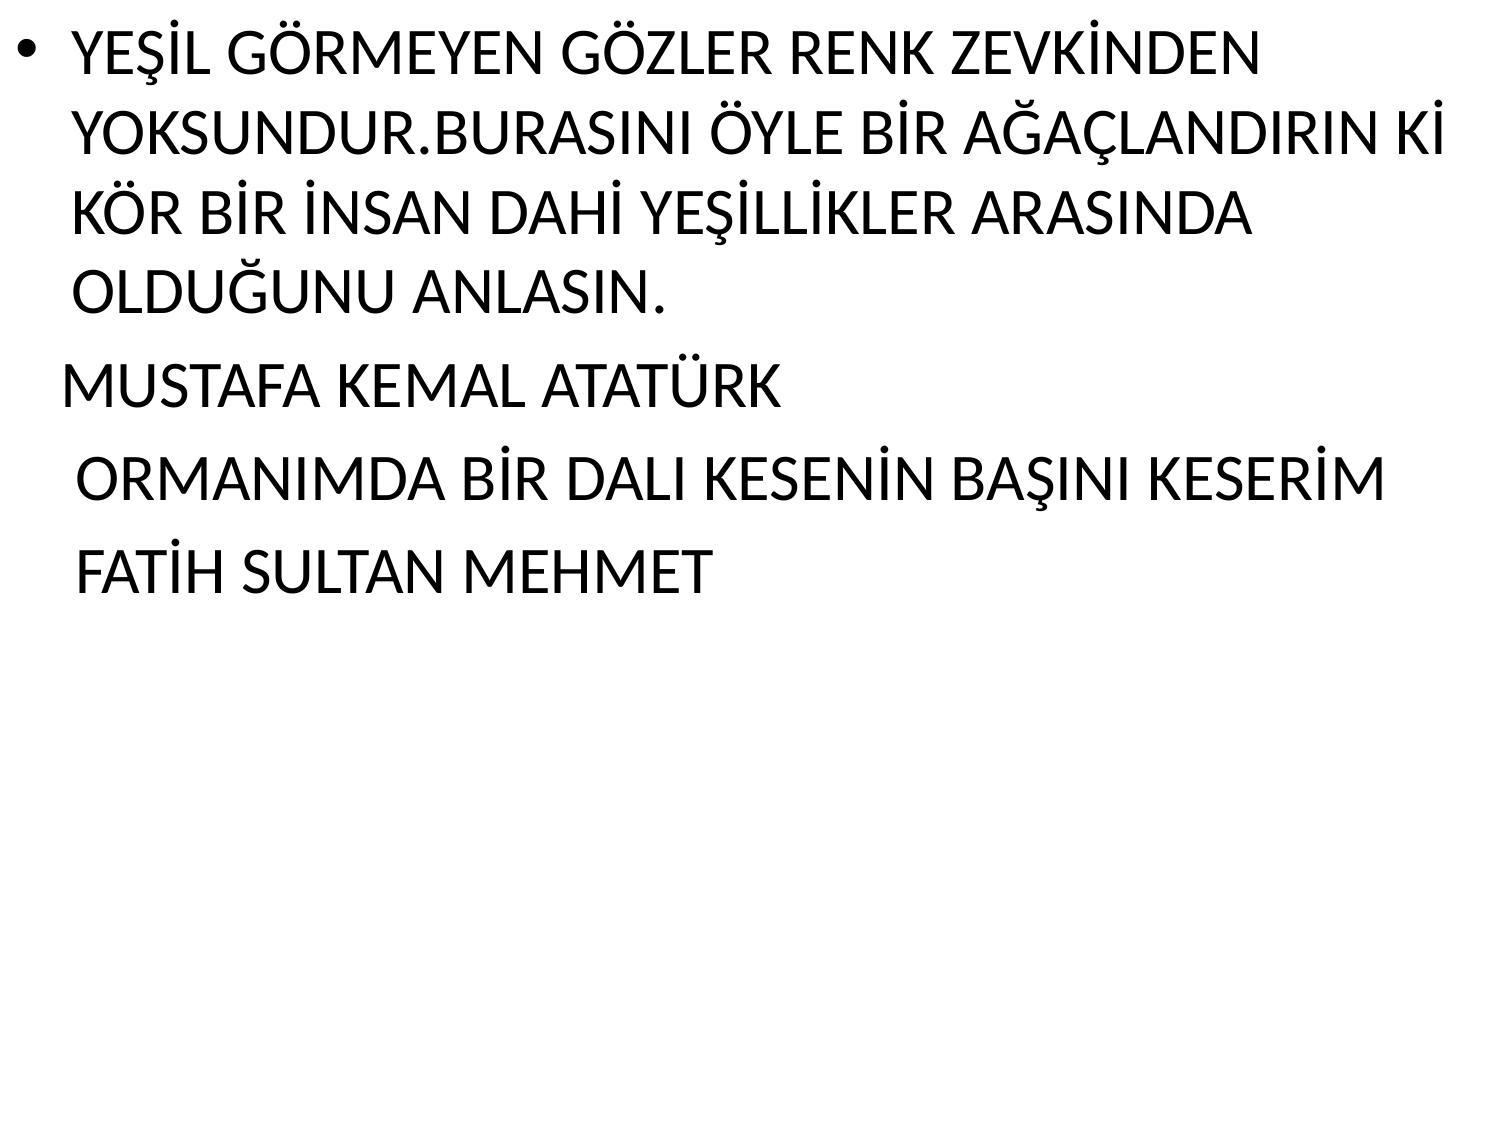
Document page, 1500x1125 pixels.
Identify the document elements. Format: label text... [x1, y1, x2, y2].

list YEŞİL GÖRMEYEN GÖZLER RENK ZEVKİNDEN YOKSUNDUR.BURASINI ÖYLE BİR AĞAÇLANDIRIN Kİ KÖR BİR İNSAN DAHİ YEŞİLLİKLER ARASINDA OLDUĞUNU ANLASIN. MUSTAFA KEMAL ATATÜRK ORMANIMDA BİR DALI KESENİN BAŞINI KESERİM FATİH SULTAN MEHMET [0, 0, 1500, 1125]
